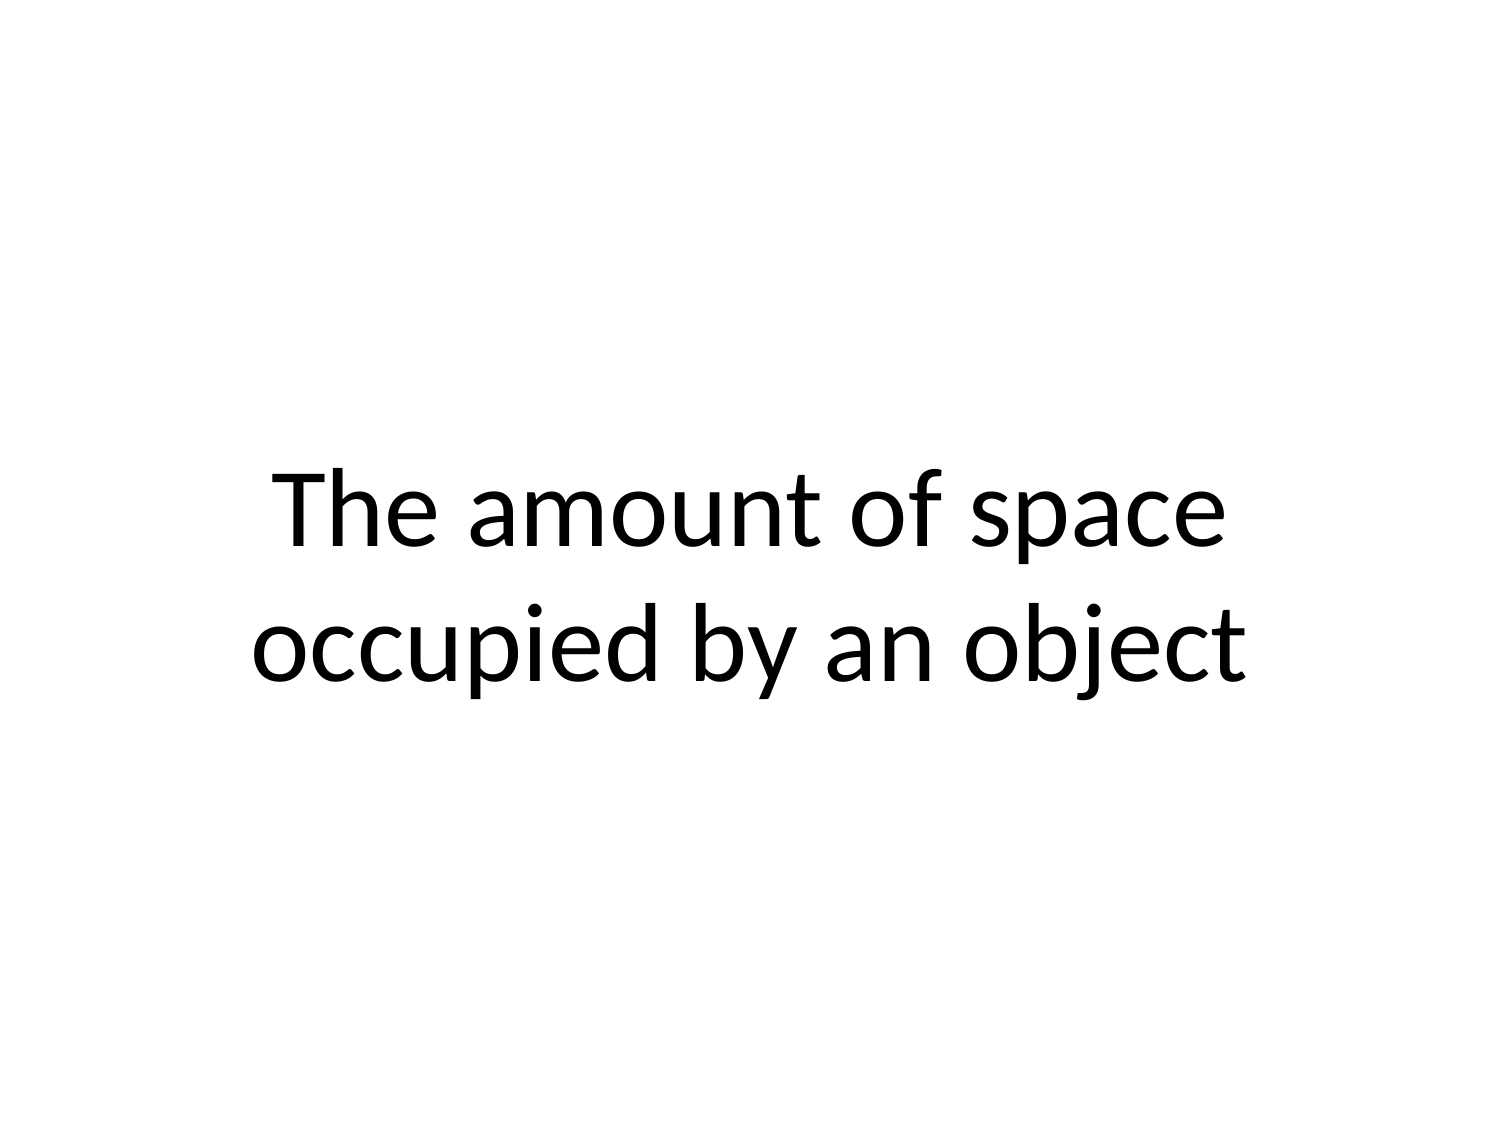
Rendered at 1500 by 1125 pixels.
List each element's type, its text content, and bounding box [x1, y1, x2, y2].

title The amount of space occupied by an object [112, 50, 1388, 1088]
